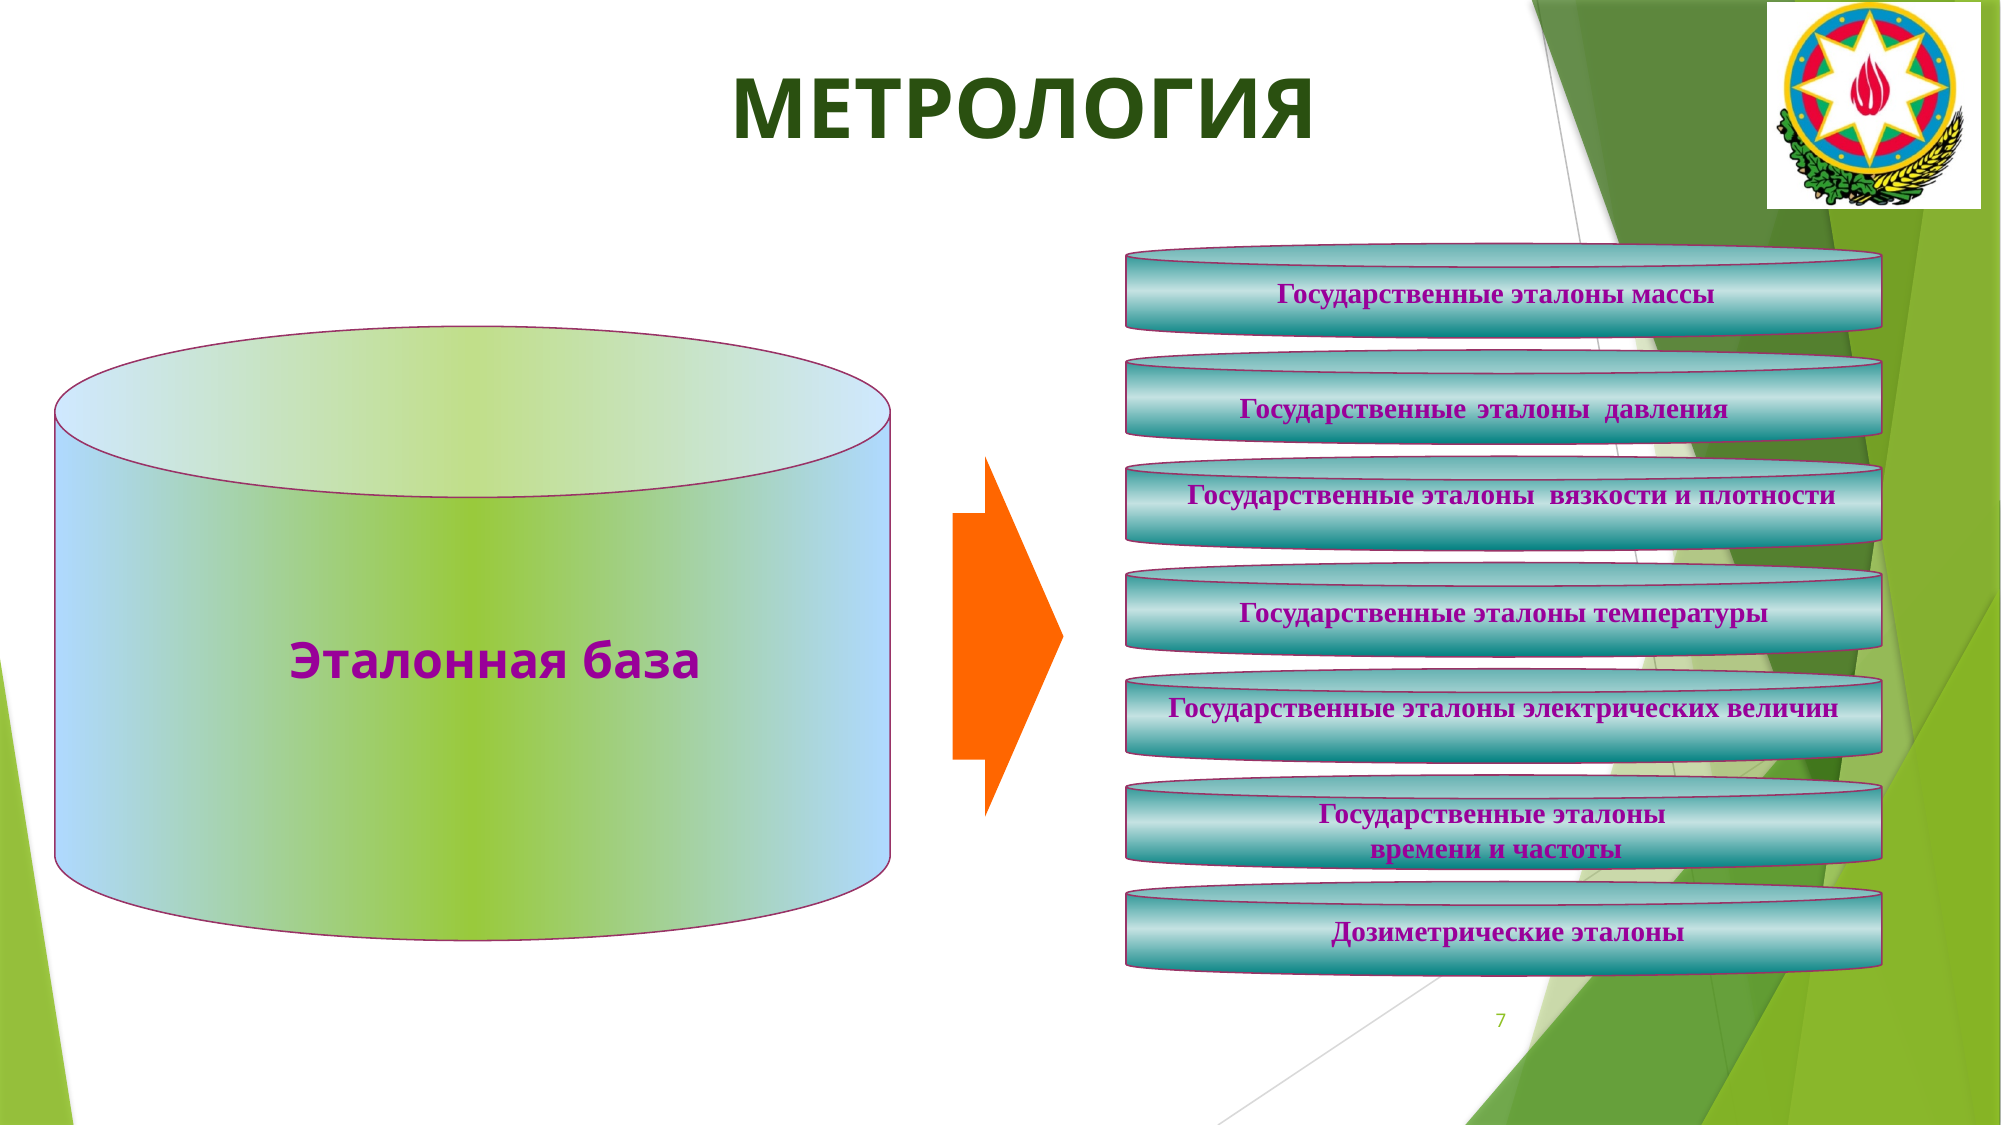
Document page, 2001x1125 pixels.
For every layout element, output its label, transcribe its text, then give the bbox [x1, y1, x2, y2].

text_box [1126, 636, 1882, 657]
text_box [1126, 562, 1882, 586]
text_box [54, 697, 891, 941]
text_box Государственные эталоны вязкости и плотности [1141, 467, 1882, 518]
text_box [1126, 349, 1882, 445]
text_box [54, 326, 891, 621]
text_box [1126, 668, 1882, 764]
text_box [952, 456, 1064, 817]
text_box Государственные эталоны температуры [1110, 586, 1898, 636]
text_box Государственные эталоны давления [1110, 373, 1851, 434]
text_box МЕТРОЛОГИЯ [304, 47, 1744, 163]
text_box Государственные эталоны массы [1126, 267, 1866, 317]
picture [1766, 1, 1982, 210]
text_box Дозиметрические эталоны [1141, 904, 1882, 955]
text_box [1127, 774, 1882, 861]
text_box Эталонная база [54, 621, 937, 697]
text_box [1126, 456, 1882, 551]
text_box [1126, 881, 1882, 977]
text_box Государственные эталоны электрических величин [1141, 680, 1866, 731]
text_box Государственные эталоны времени и частоты [1126, 786, 1867, 872]
slide_number 7 [1409, 991, 1522, 1051]
text_box [1126, 243, 1882, 338]
